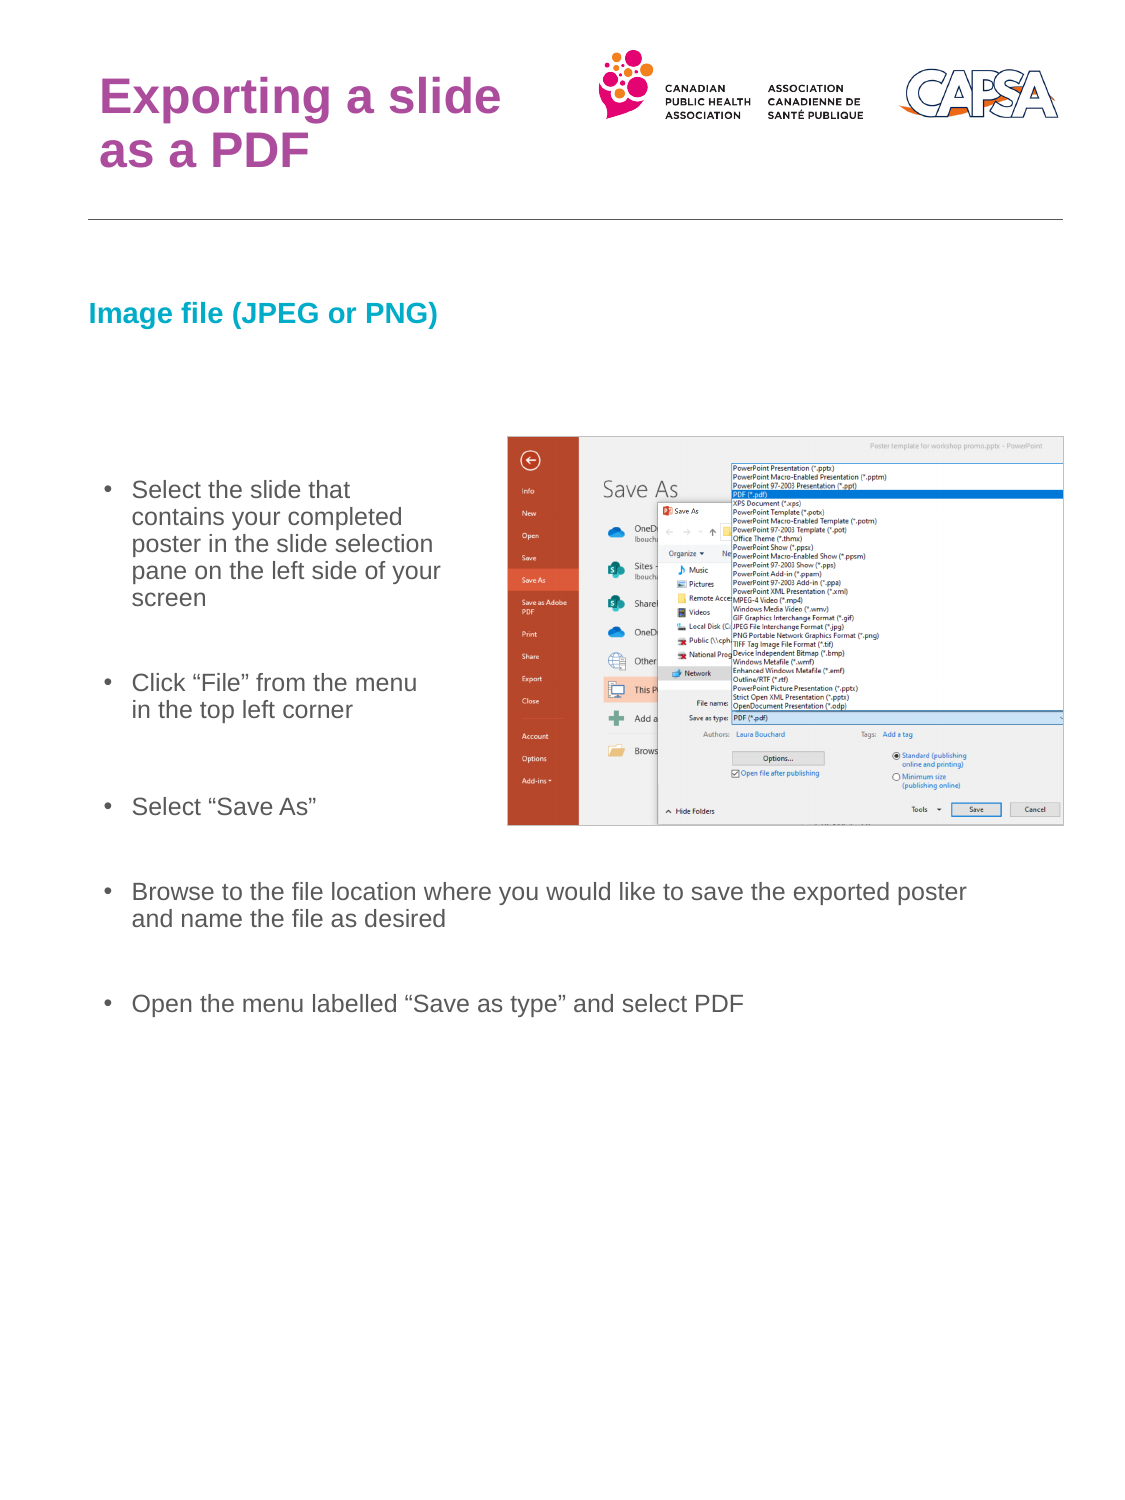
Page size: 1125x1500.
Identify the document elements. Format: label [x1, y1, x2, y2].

picture [508, 437, 1063, 825]
picture [597, 49, 864, 119]
picture [896, 65, 1063, 119]
